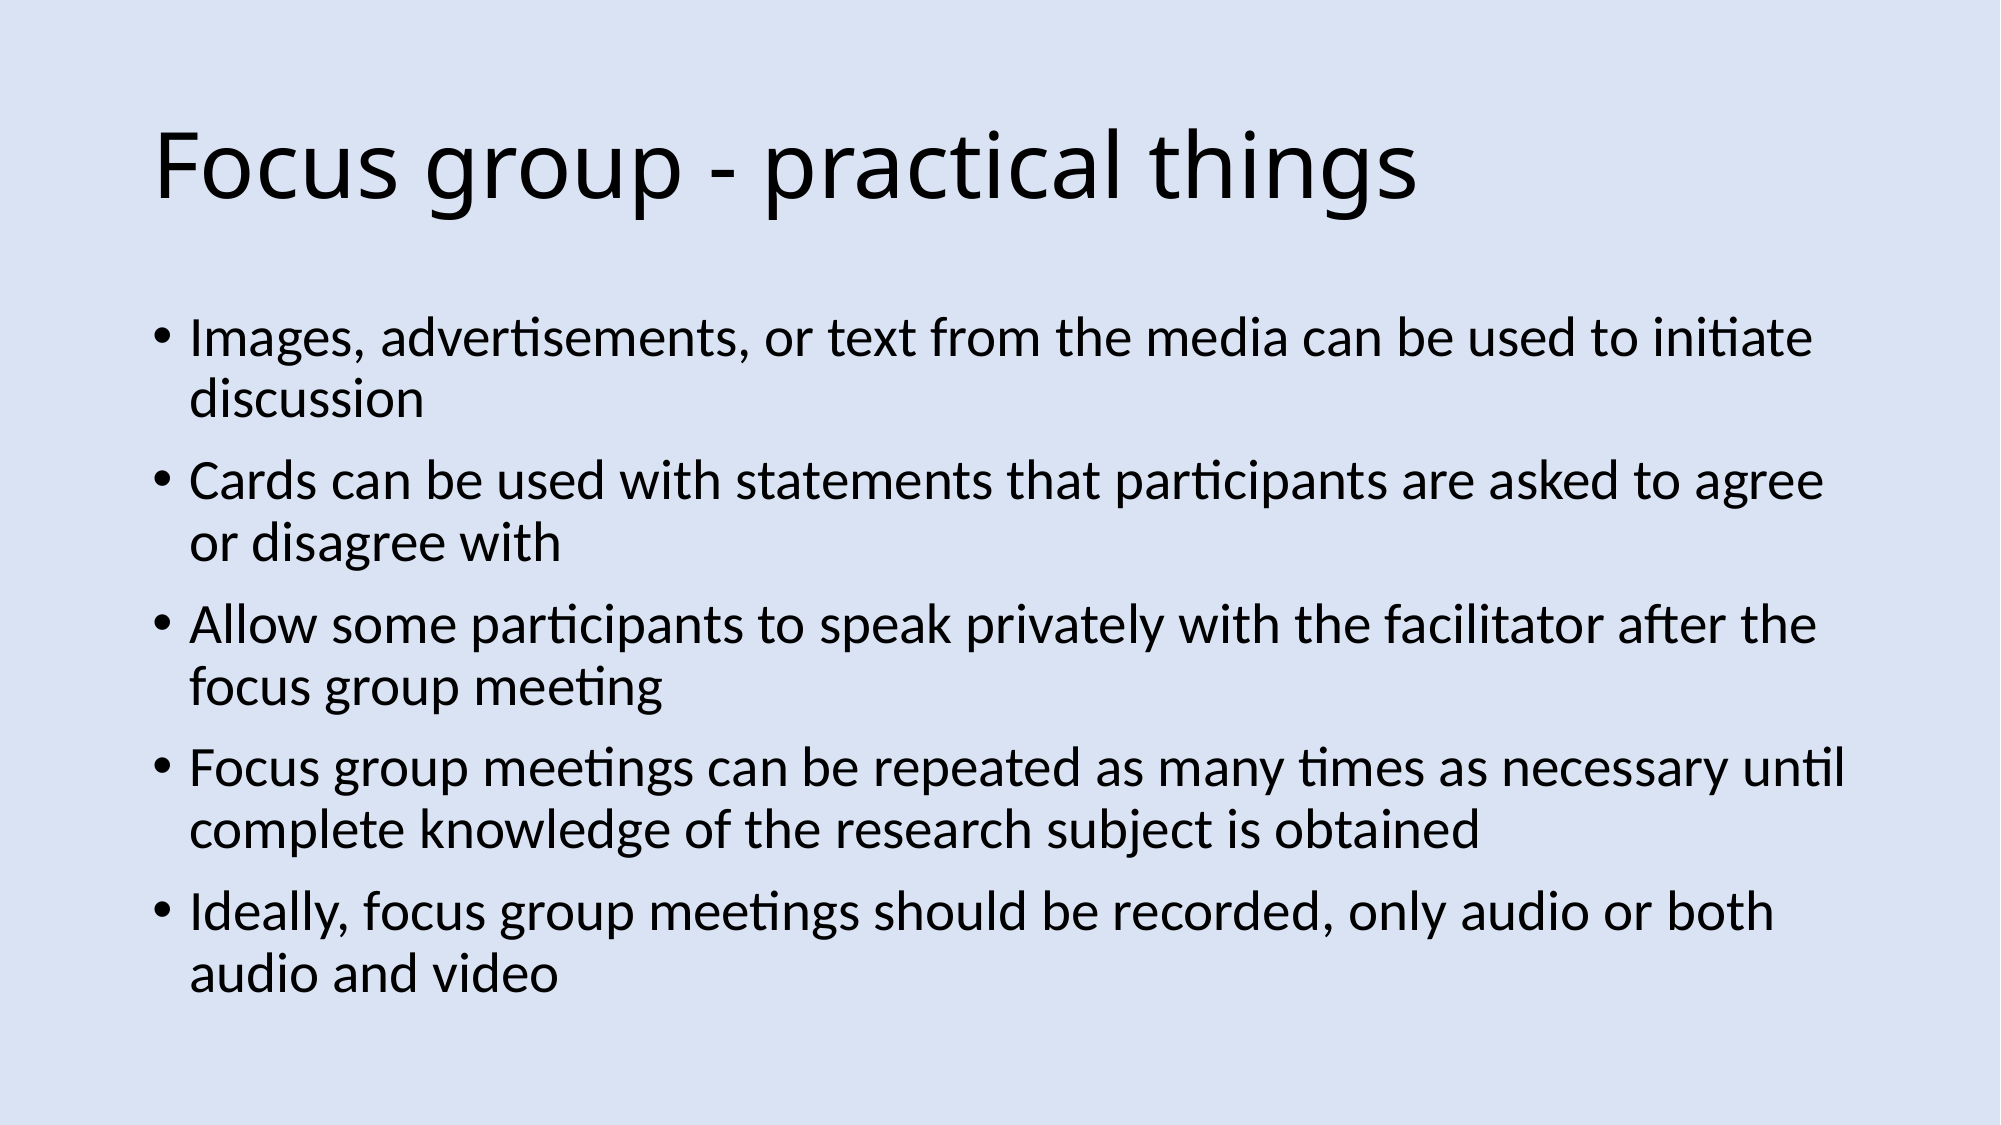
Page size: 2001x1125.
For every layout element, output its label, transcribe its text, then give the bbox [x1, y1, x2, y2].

title Focus group - practical things [137, 59, 1863, 278]
list Images, advertisements, or text from the media can be used to initiate discussion Cards can be used with statements that participants are asked to agree or disagree with Allow some participants to speak privately with the facilitator after the focus group meeting Focus group meetings can be repeated as many times as necessary until complete knowledge of the research subject is obtained Ideally, focus group meetings should be recorded, only audio or both audio and video [137, 299, 1863, 1014]
